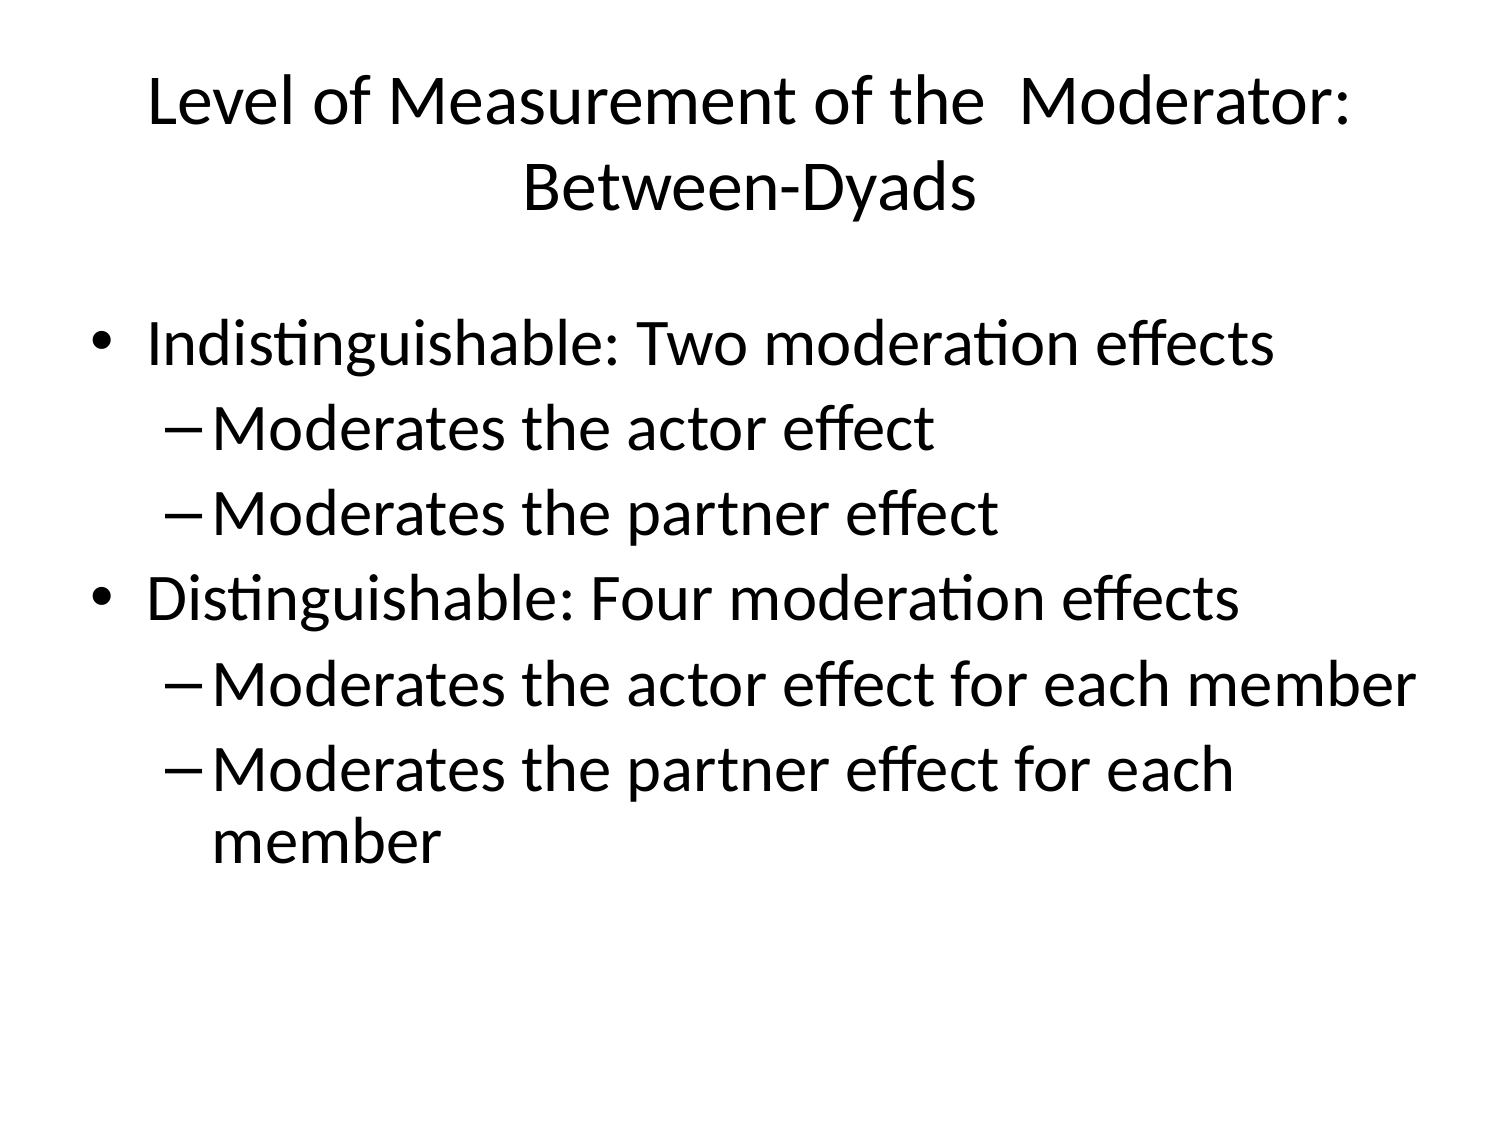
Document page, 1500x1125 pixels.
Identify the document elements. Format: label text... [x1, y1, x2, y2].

list Indistinguishable: Two moderation effects Moderates the actor effect Moderates the partner effect Distinguishable: Four moderation effects Moderates the actor effect for each member Moderates the partner effect for each member [75, 299, 1450, 1063]
title Level of Measurement of the Moderator: Between-Dyads [75, 45, 1425, 233]
